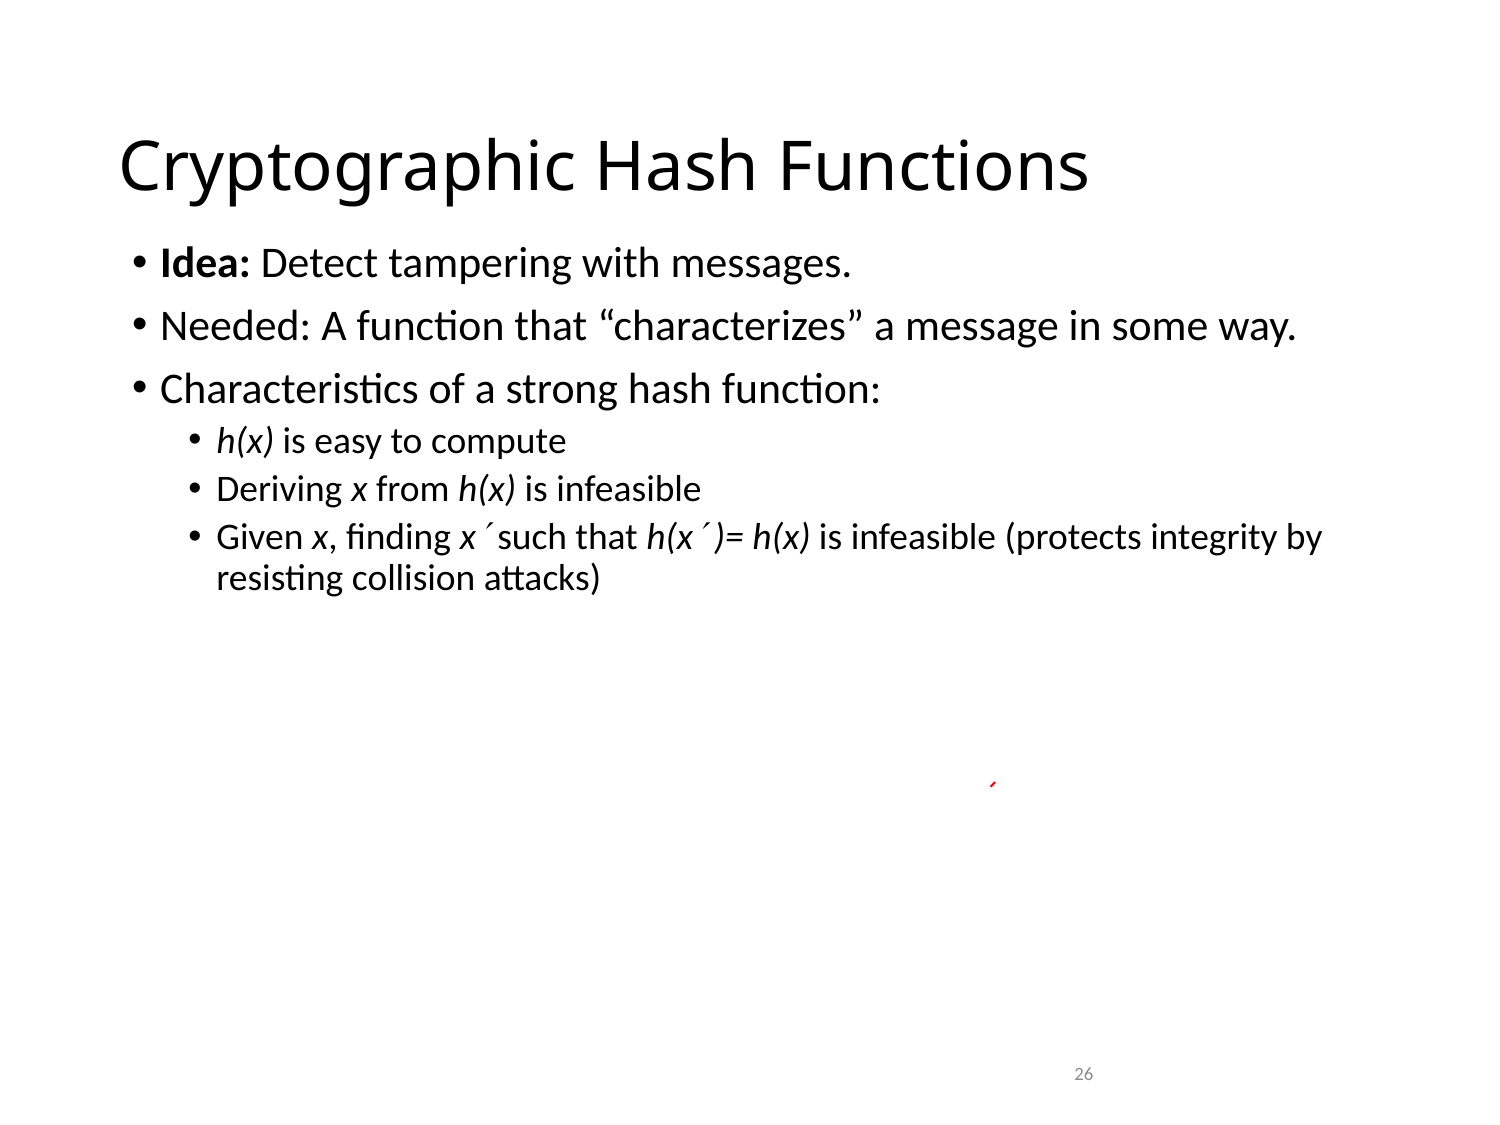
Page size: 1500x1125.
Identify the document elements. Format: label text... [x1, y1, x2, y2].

slide_number 26 [1059, 1042, 1397, 1103]
list Idea: Detect tampering with messages. Needed: A function that “characterizes” a message in some way. Characteristics of a strong hash function: h(x) is easy to compute Deriving x from h(x) is infeasible Given x, finding x such that h(x )= h(x) is infeasible (protects integrity by resisting collision attacks) [117, 232, 1388, 1032]
title Cryptographic Hash Functions [103, 59, 1397, 278]
